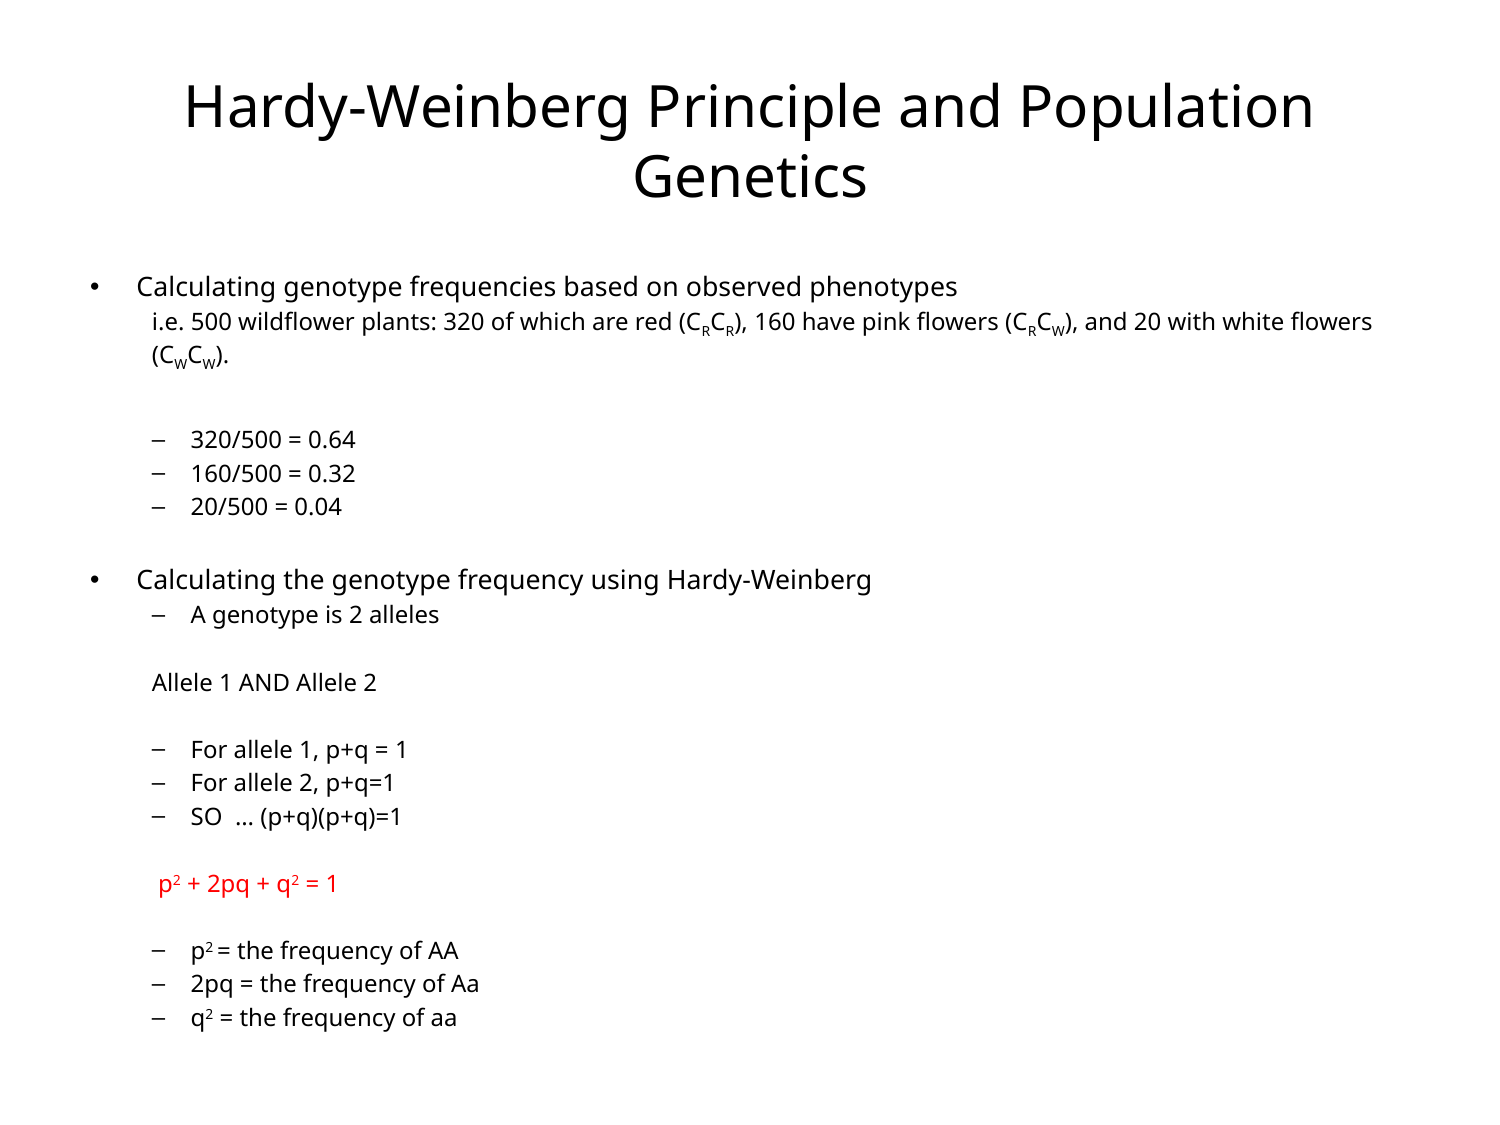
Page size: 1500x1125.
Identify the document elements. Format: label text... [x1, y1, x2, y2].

list Calculating genotype frequencies based on observed phenotypes i.e. 500 wildflower plants: 320 of which are red (CRCR), 160 have pink flowers (CRCW), and 20 with white flowers (CWCW). 320/500 = 0.64 160/500 = 0.32 20/500 = 0.04 Calculating the genotype frequency using Hardy-Weinberg A genotype is 2 alleles Allele 1 AND Allele 2 For allele 1, p+q = 1 For allele 2, p+q=1 SO … (p+q)(p+q)=1 p2 + 2pq + q2 = 1 p2 = the frequency of AA 2pq = the frequency of Aa q2 = the frequency of aa [75, 262, 1425, 1049]
title Hardy-Weinberg Principle and Population Genetics [75, 45, 1425, 233]
